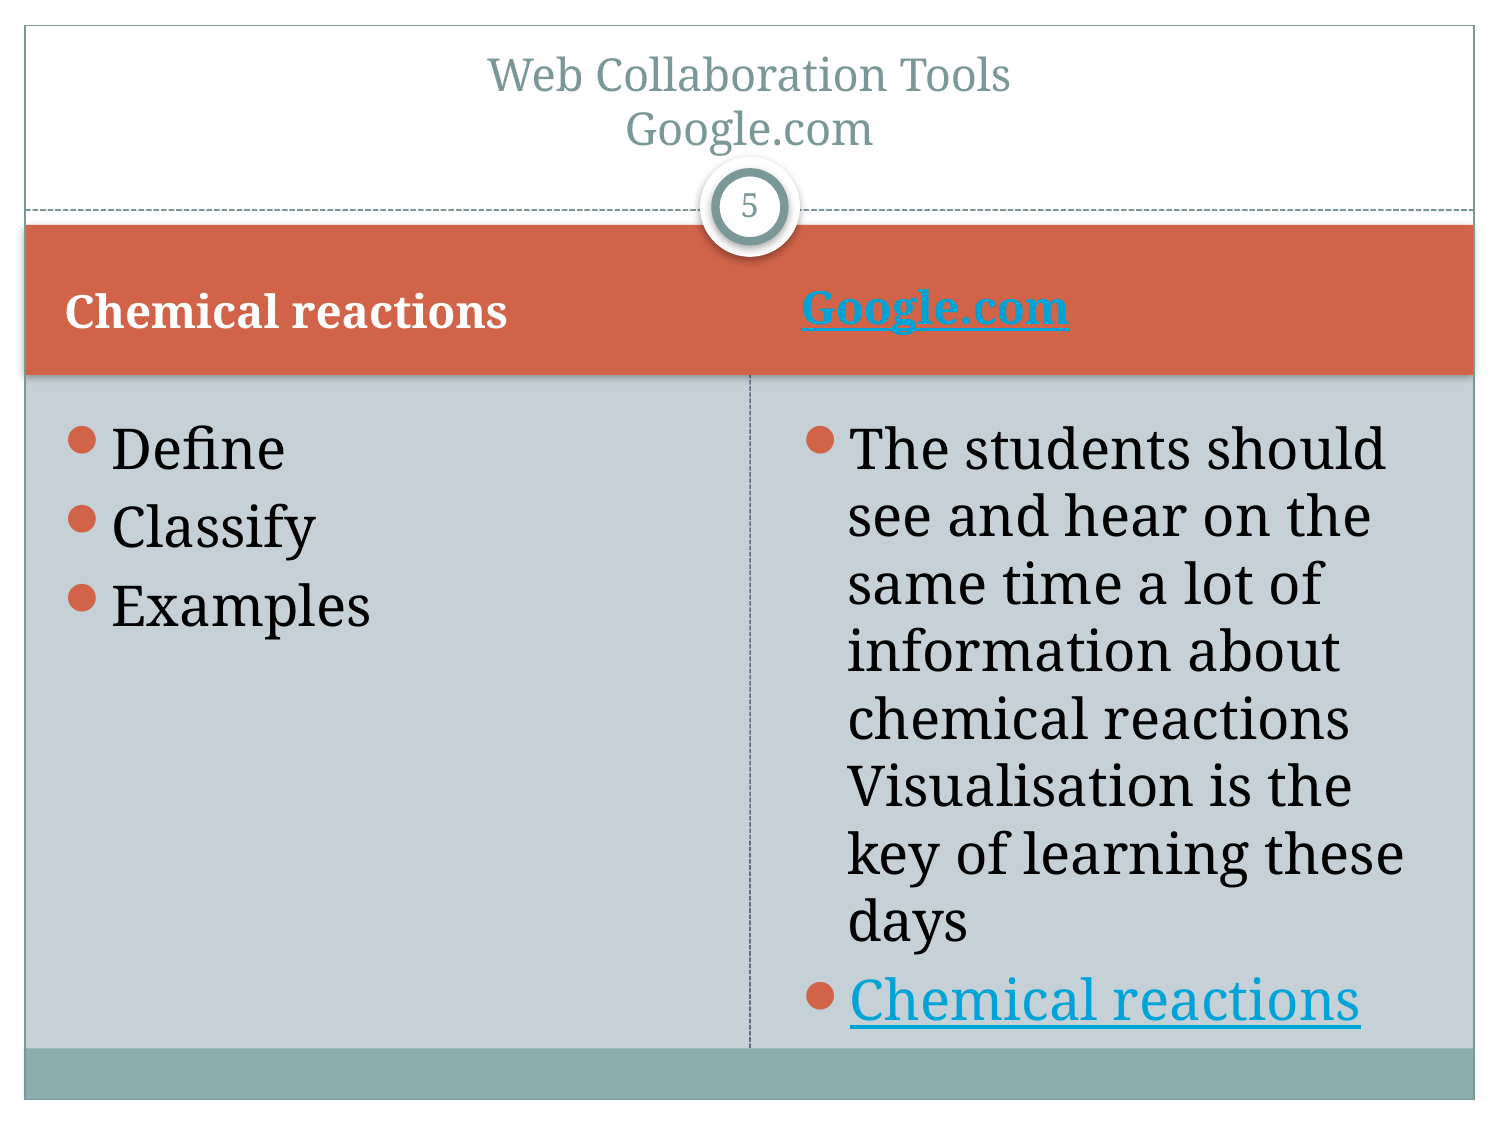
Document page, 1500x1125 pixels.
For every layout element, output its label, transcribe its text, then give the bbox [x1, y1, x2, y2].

list Define Classify Examples [49, 405, 713, 1032]
slide_number 5 [712, 171, 788, 244]
list Chemical reactions [48, 249, 714, 371]
list The students should see and hear on the same time a lot of information about chemical reactions Visualisation is the key of learning these days Chemical reactions [787, 405, 1450, 1033]
list Google.com [785, 249, 1450, 371]
title Web Collaboration Tools Google.com [49, 37, 1450, 162]
